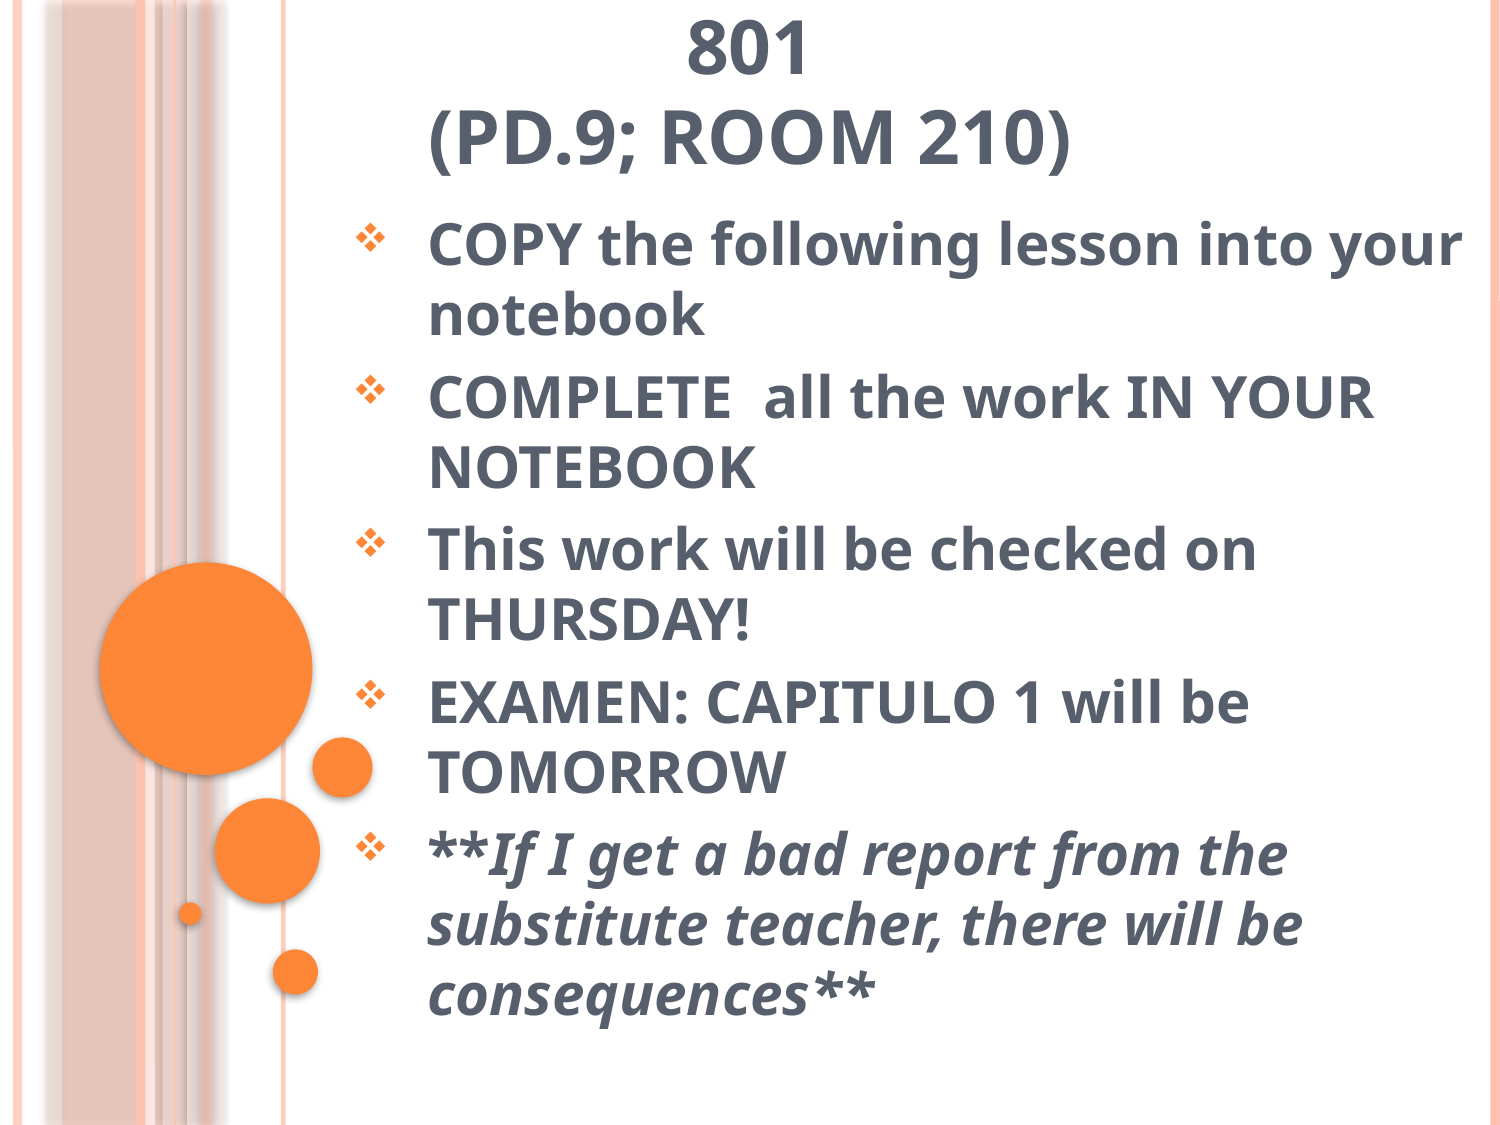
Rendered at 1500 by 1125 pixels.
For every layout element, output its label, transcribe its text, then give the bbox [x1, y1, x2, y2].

text_box COPY the following lesson into your notebook COMPLETE all the work IN YOUR NOTEBOOK This work will be checked on THURSDAY! EXAMEN: CAPITULO 1 will be TOMORROW **If I get a bad report from the substitute teacher, there will be consequences** [337, 200, 1500, 900]
text_box 801 (Pd.9; room 210) [94, 0, 1407, 187]
